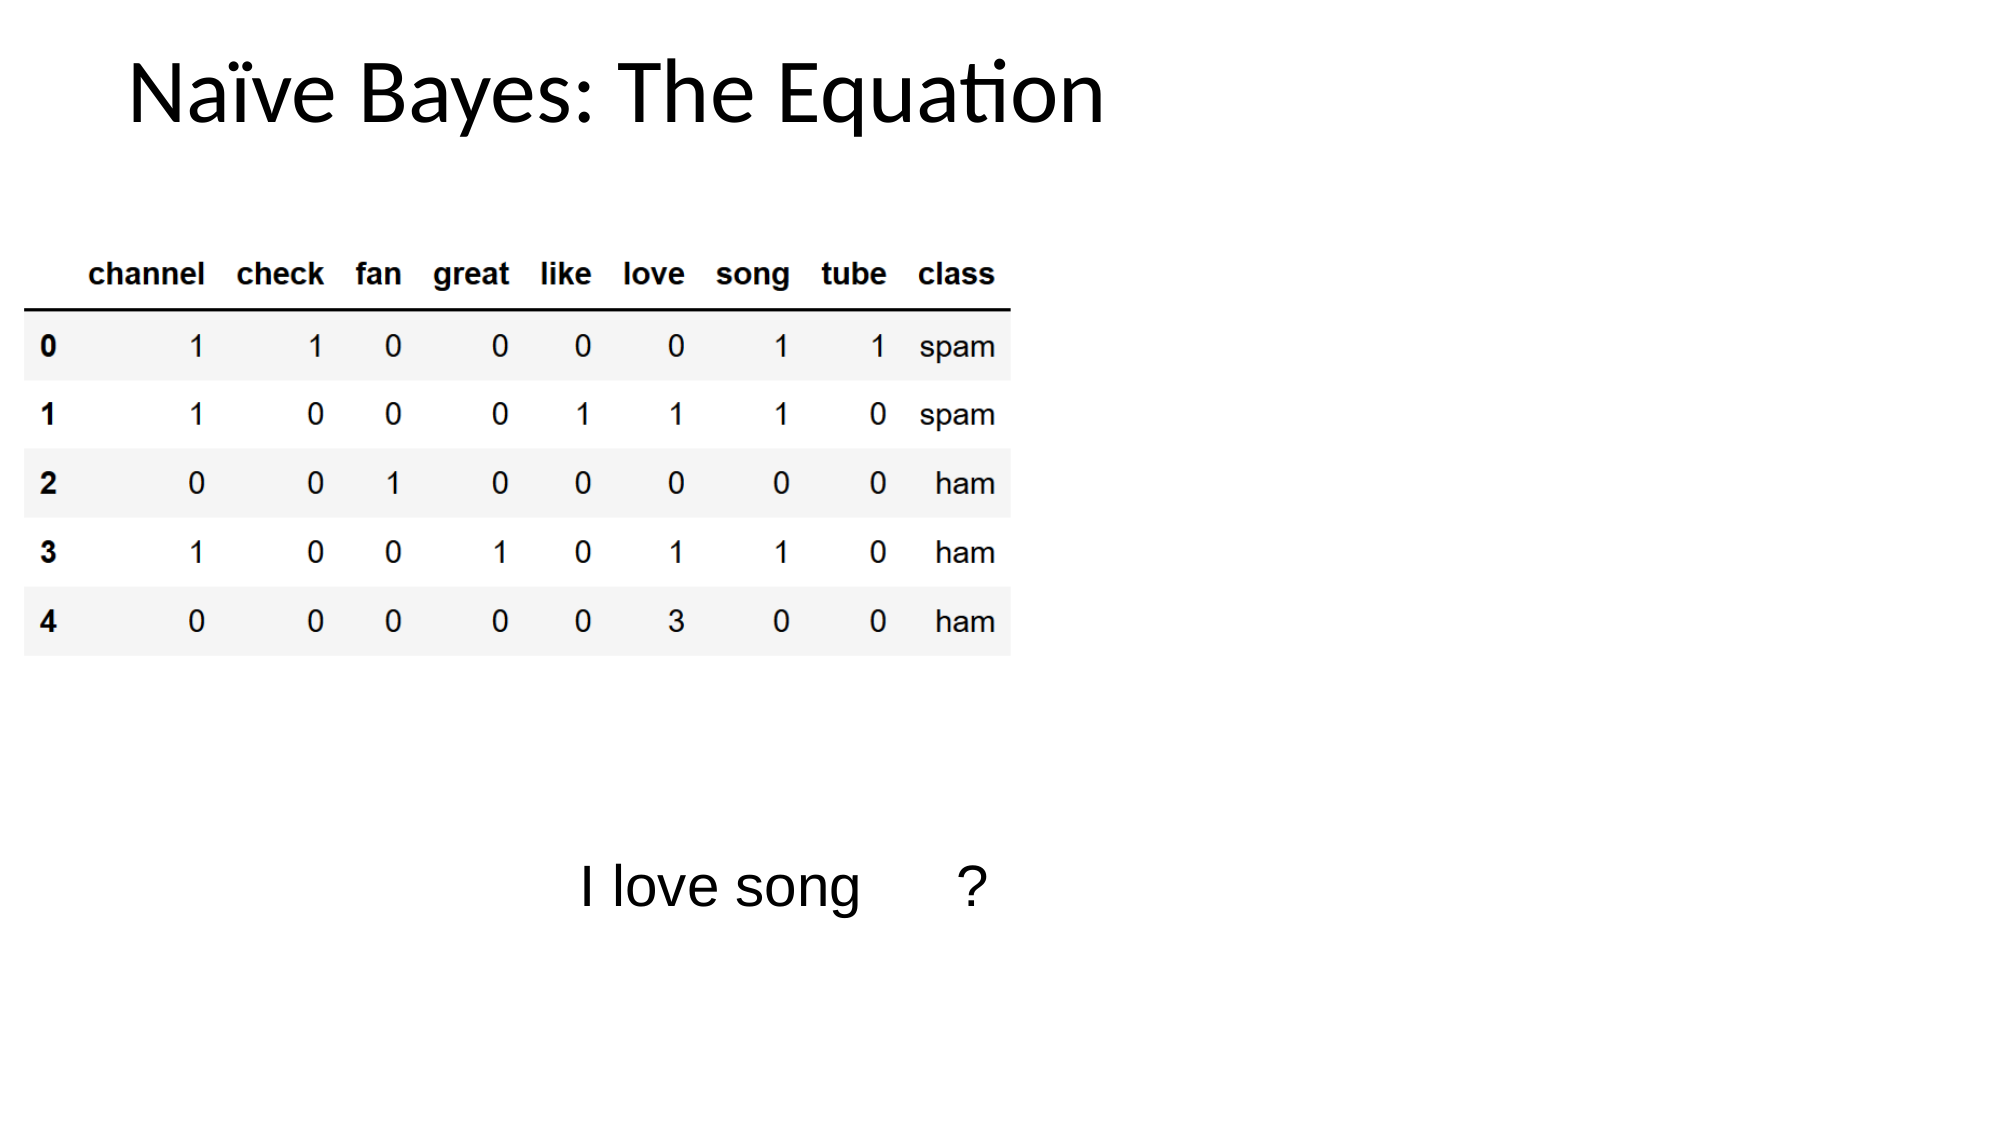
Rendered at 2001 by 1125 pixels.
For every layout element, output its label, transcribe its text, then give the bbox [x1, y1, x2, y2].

text_box Naïve Bayes: The Equation [112, 23, 1919, 149]
picture [21, 251, 1015, 659]
text_box I love song [349, 840, 844, 926]
text_box ? [844, 840, 1004, 926]
